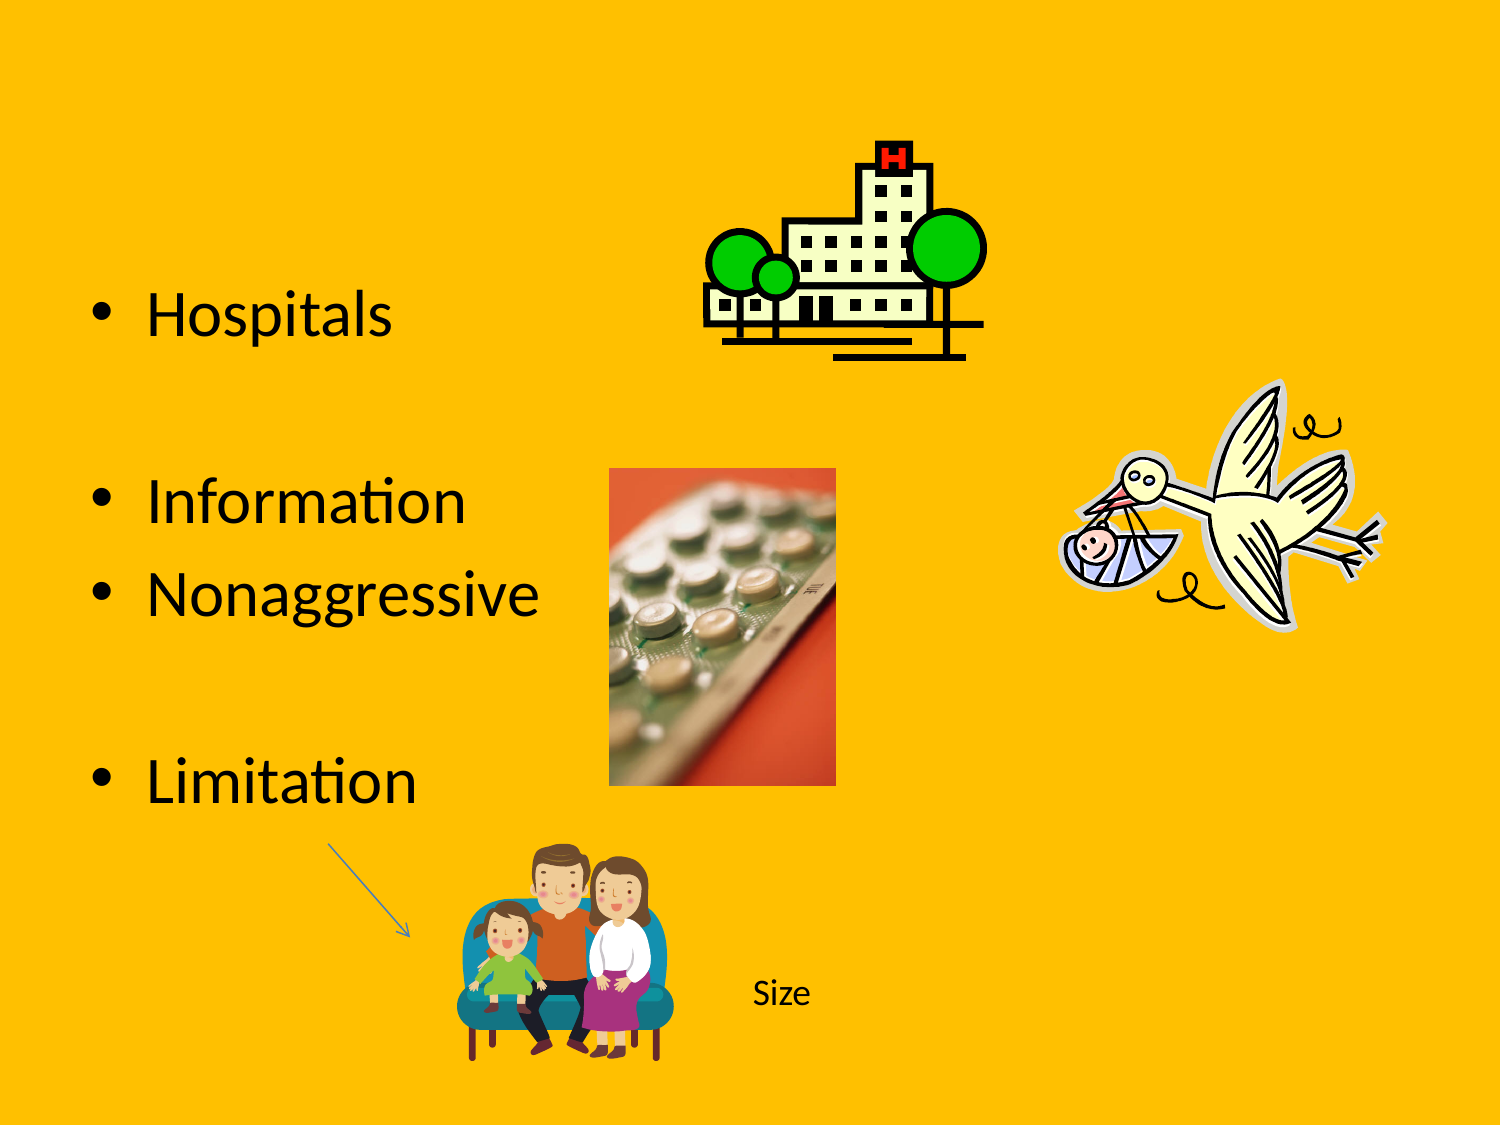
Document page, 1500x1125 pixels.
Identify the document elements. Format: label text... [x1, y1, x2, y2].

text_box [321, 849, 417, 932]
list Hospitals Information Nonaggressive Limitation [75, 262, 1425, 1005]
picture [609, 468, 836, 786]
picture [456, 843, 675, 1062]
picture [1054, 374, 1392, 637]
picture [702, 140, 988, 362]
text_box Size [738, 960, 1008, 1021]
